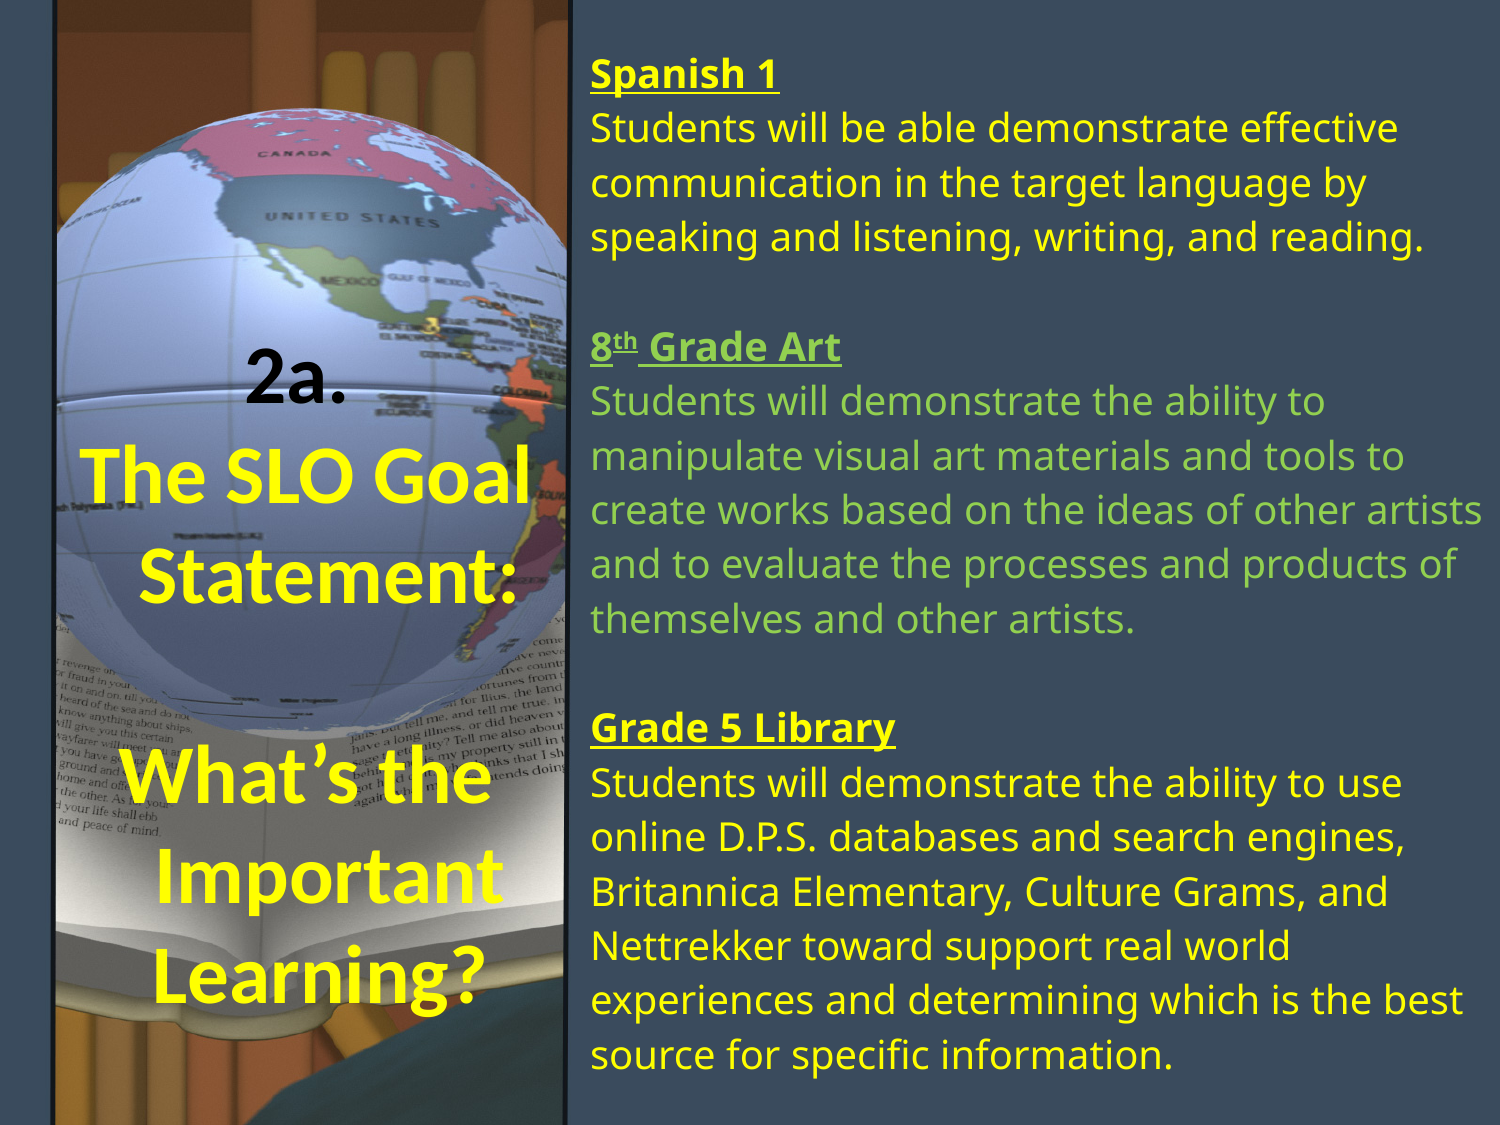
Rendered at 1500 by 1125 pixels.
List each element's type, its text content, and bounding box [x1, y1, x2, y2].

picture [0, 0, 1500, 312]
text_box 2a. The SLO Goal Statement: What’s the Important Learning? [0, 312, 623, 1028]
text_box Spanish 1 Students will be able demonstrate effective communication in the target language by speaking and listening, writing, and reading. 8th Grade Art Students will demonstrate the ability to manipulate visual art materials and tools to create works based on the ideas of other artists and to evaluate the processes and products of themselves and other artists. Grade 5 Library Students will demonstrate the ability to use online D.P.S. databases and search engines, Britannica Elementary, Culture Grams, and Nettrekker toward support real world experiences and determining which is the best source for specific information. [575, 24, 1500, 1090]
picture [0, 1028, 1500, 1125]
